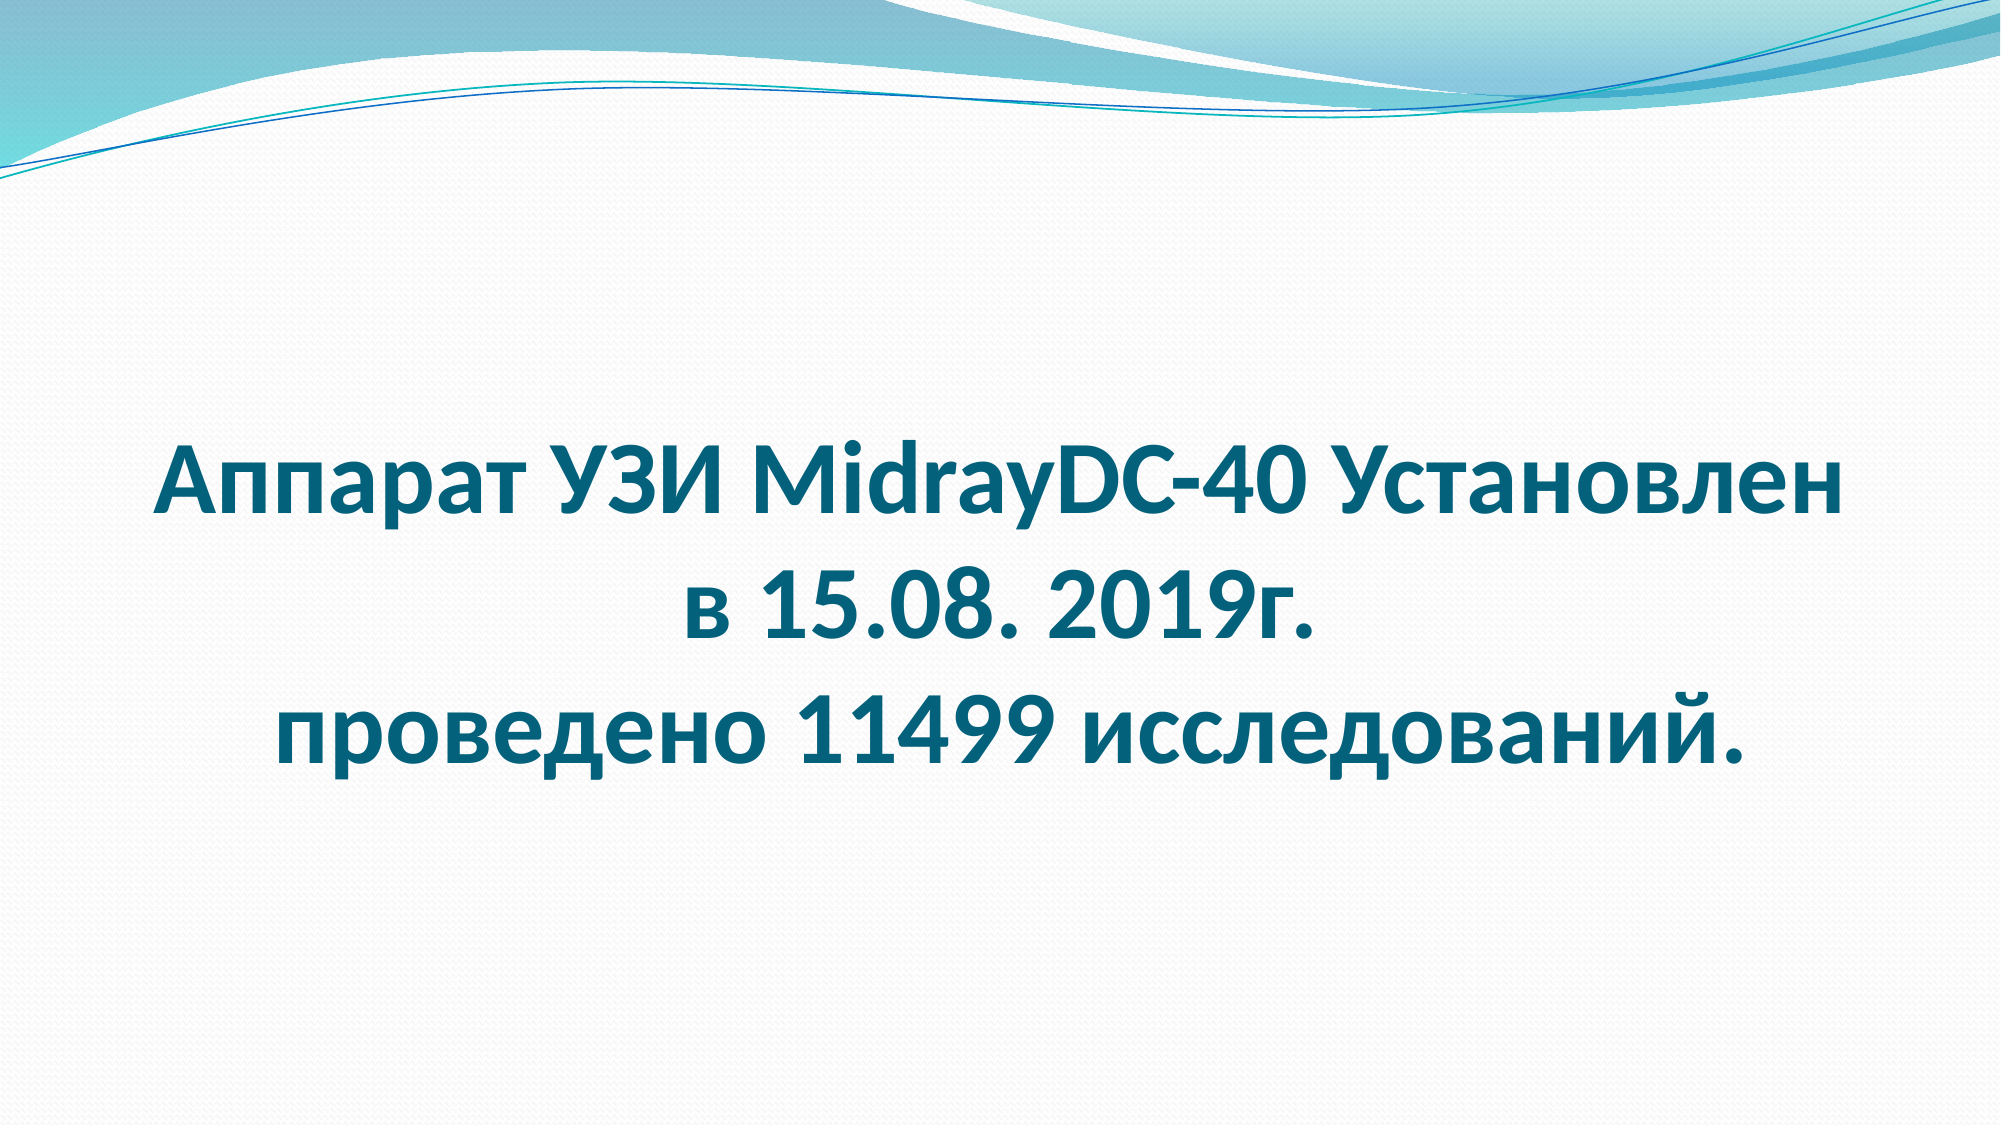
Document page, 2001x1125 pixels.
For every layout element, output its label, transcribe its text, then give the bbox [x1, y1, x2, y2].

title Аппарат УЗИ MidrayDC-40 Установлен в 15.08. 2019г. проведено 11499 исследований. [137, 59, 1863, 910]
